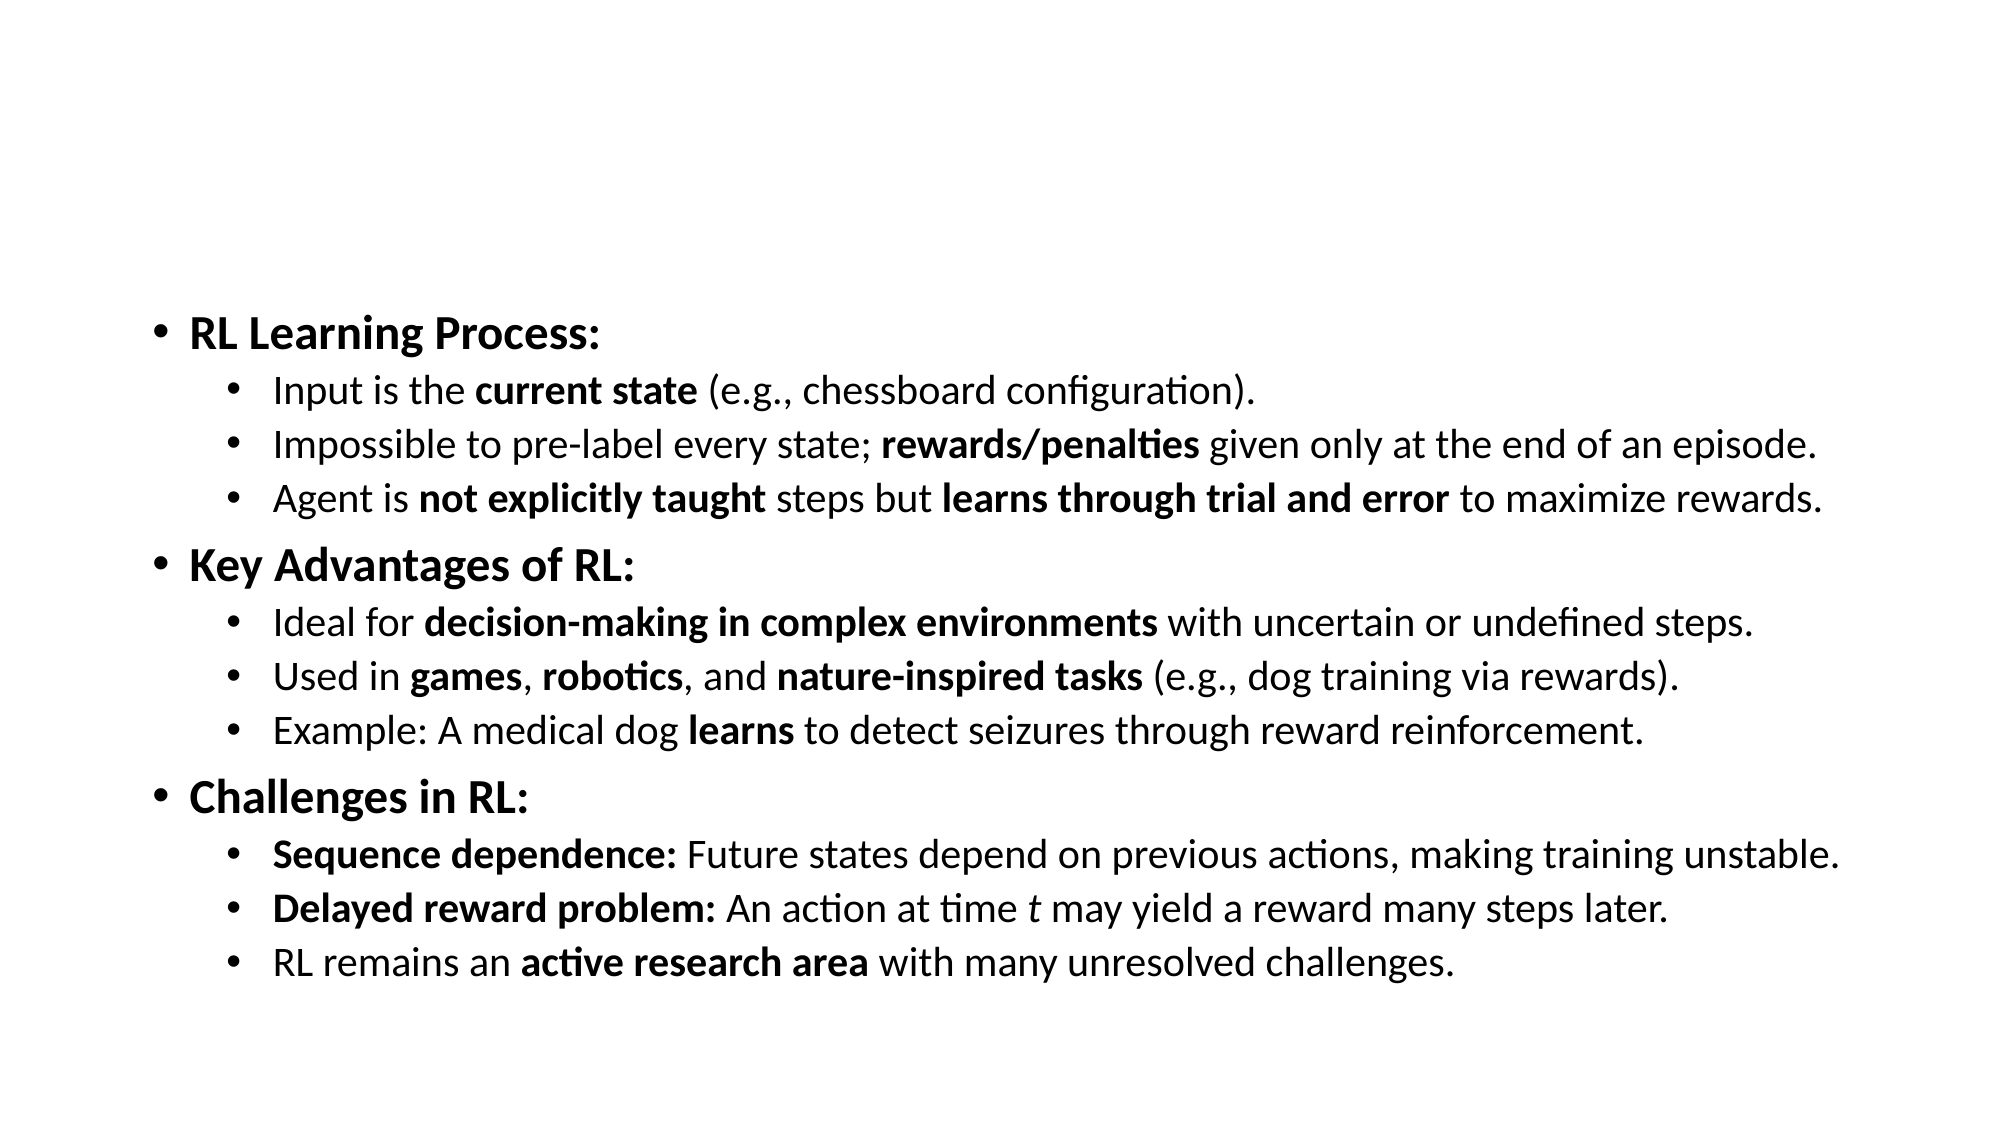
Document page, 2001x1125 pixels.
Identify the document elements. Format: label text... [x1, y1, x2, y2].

list RL Learning Process: Input is the current state (e.g., chessboard configuration). Impossible to pre-label every state; rewards/penalties given only at the end of an episode. Agent is not explicitly taught steps but learns through trial and error to maximize rewards. Key Advantages of RL: Ideal for decision-making in complex environments with uncertain or undefined steps. Used in games, robotics, and nature-inspired tasks (e.g., dog training via rewards). Example: A medical dog learns to detect seizures through reward reinforcement. Challenges in RL: Sequence dependence: Future states depend on previous actions, making training unstable. Delayed reward problem: An action at time t may yield a reward many steps later. RL remains an active research area with many unresolved challenges. [137, 299, 1863, 1014]
